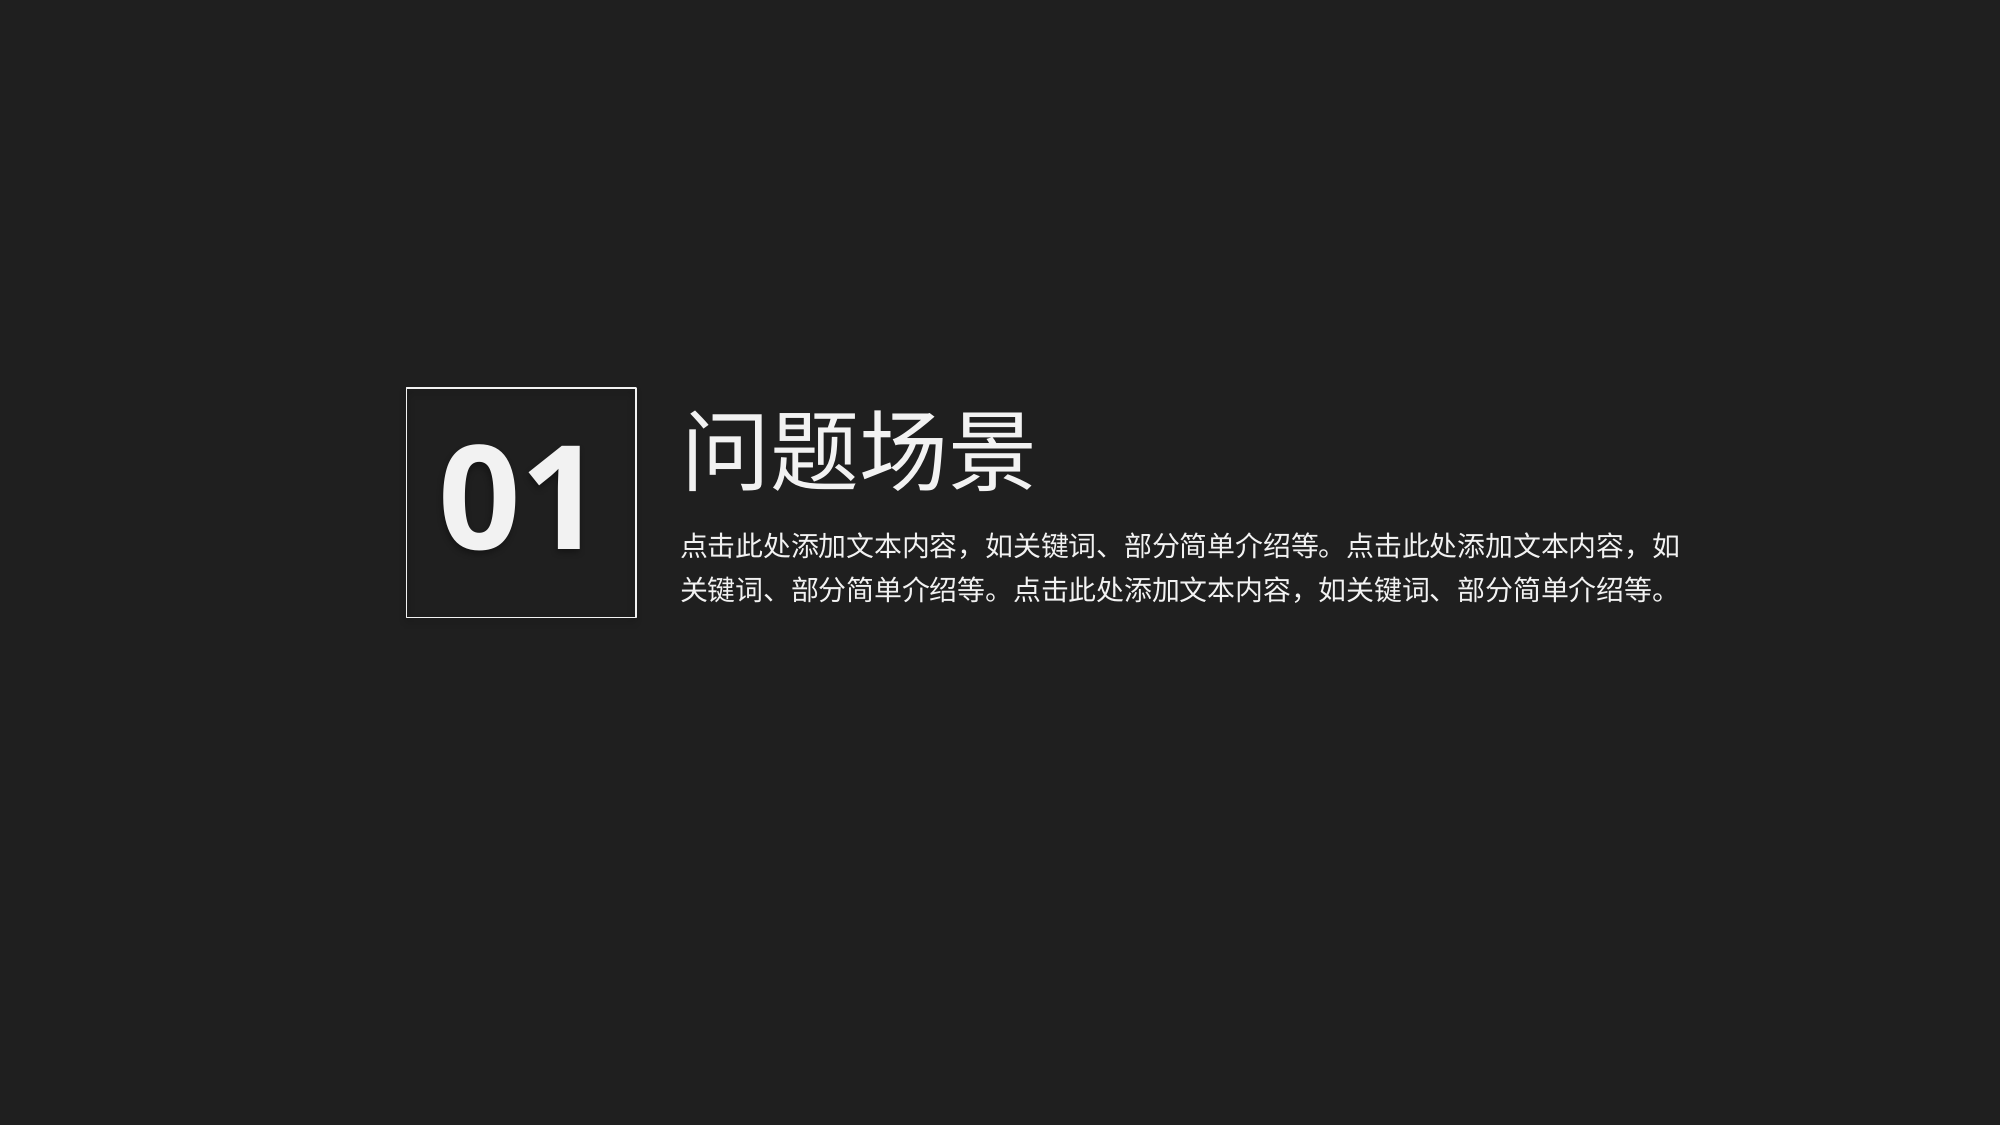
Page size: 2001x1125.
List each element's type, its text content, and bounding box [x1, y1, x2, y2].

text_box 点击此处添加文本内容，如关键词、部分简单介绍等。点击此处添加文本内容，如关键词、部分简单介绍等。点击此处添加文本内容，如关键词、部分简单介绍等。 [665, 511, 1712, 613]
text_box 01 [406, 387, 637, 618]
text_box 问题场景 [666, 387, 1053, 510]
